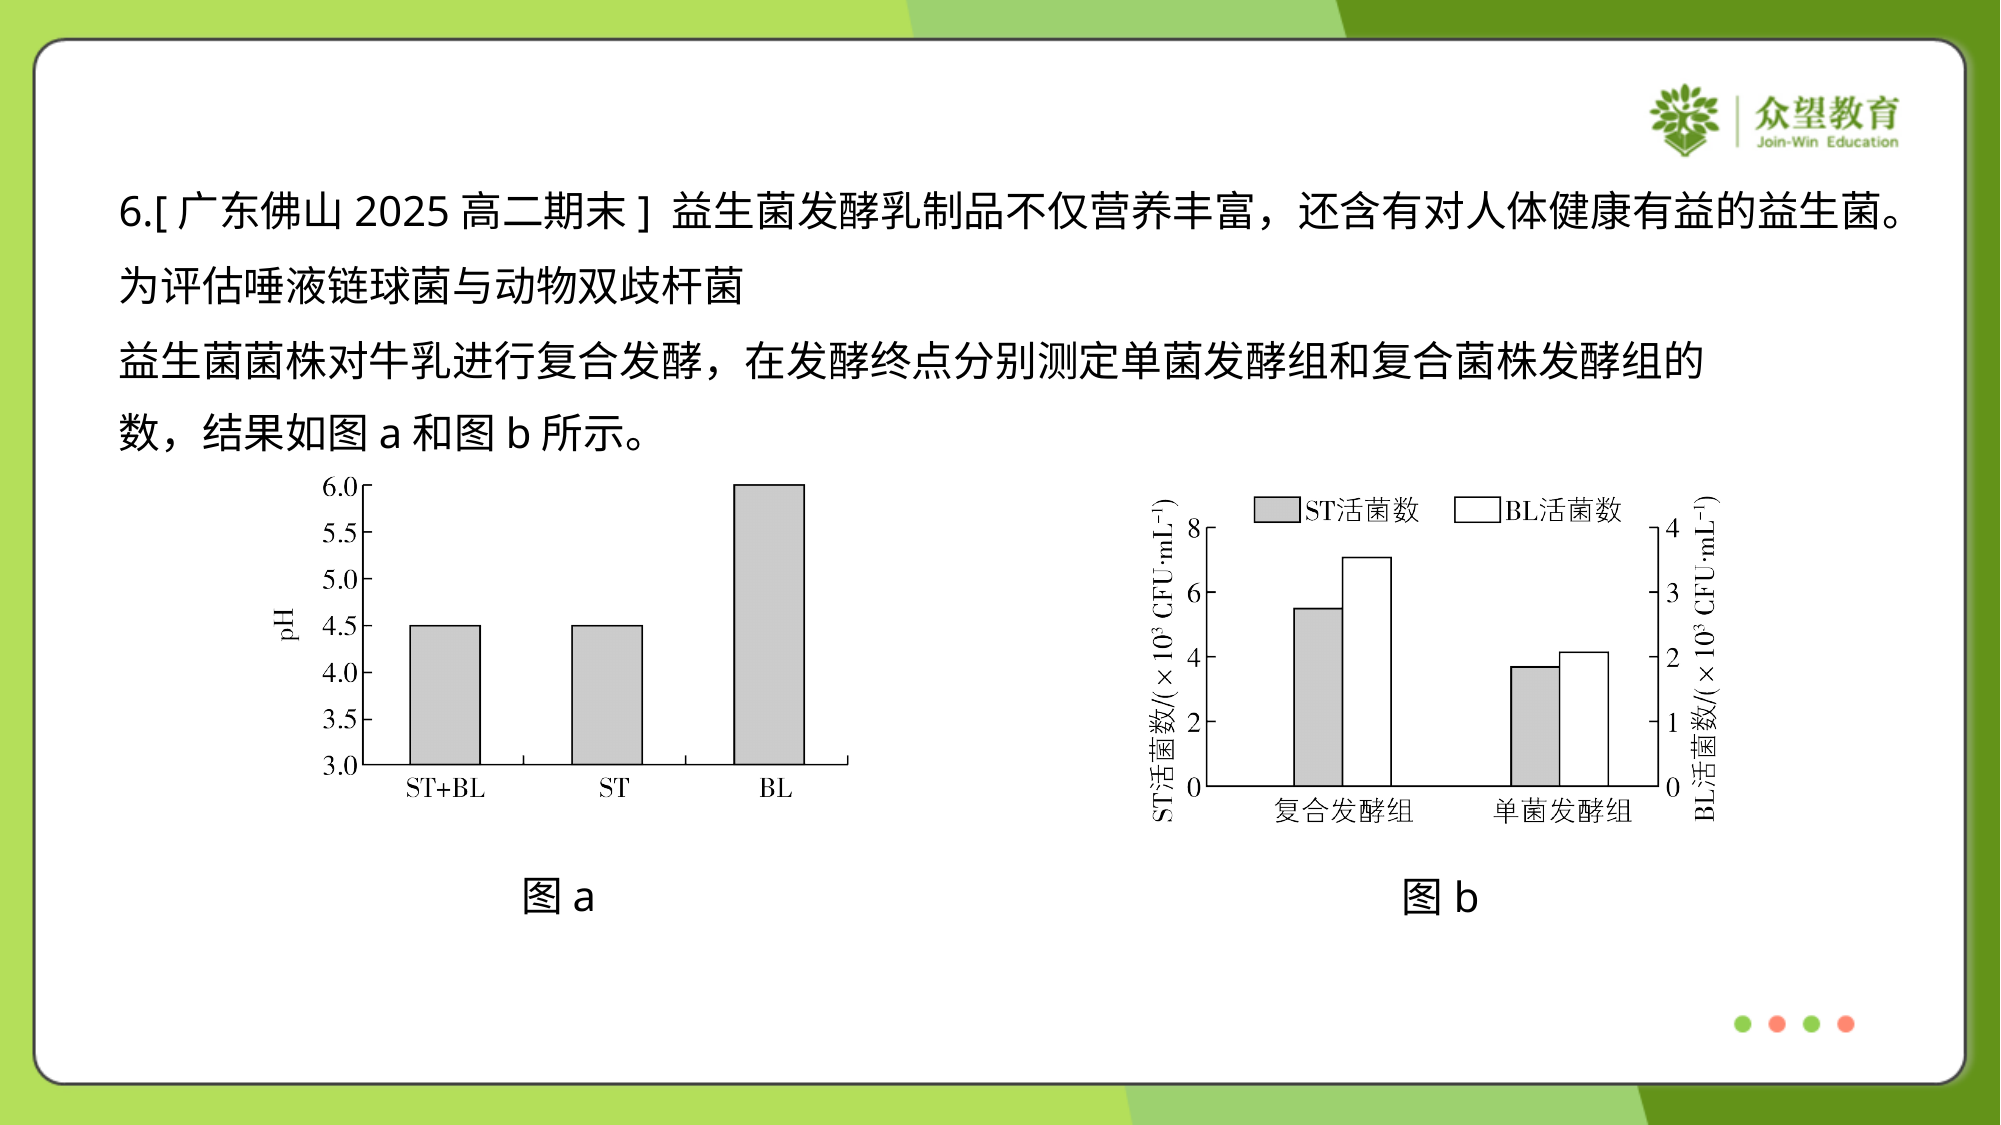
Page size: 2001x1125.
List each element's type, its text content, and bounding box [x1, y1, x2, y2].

picture [0, 0, 2000, 1125]
text_box 图b [1401, 847, 1480, 982]
text_box 图a [521, 846, 596, 980]
